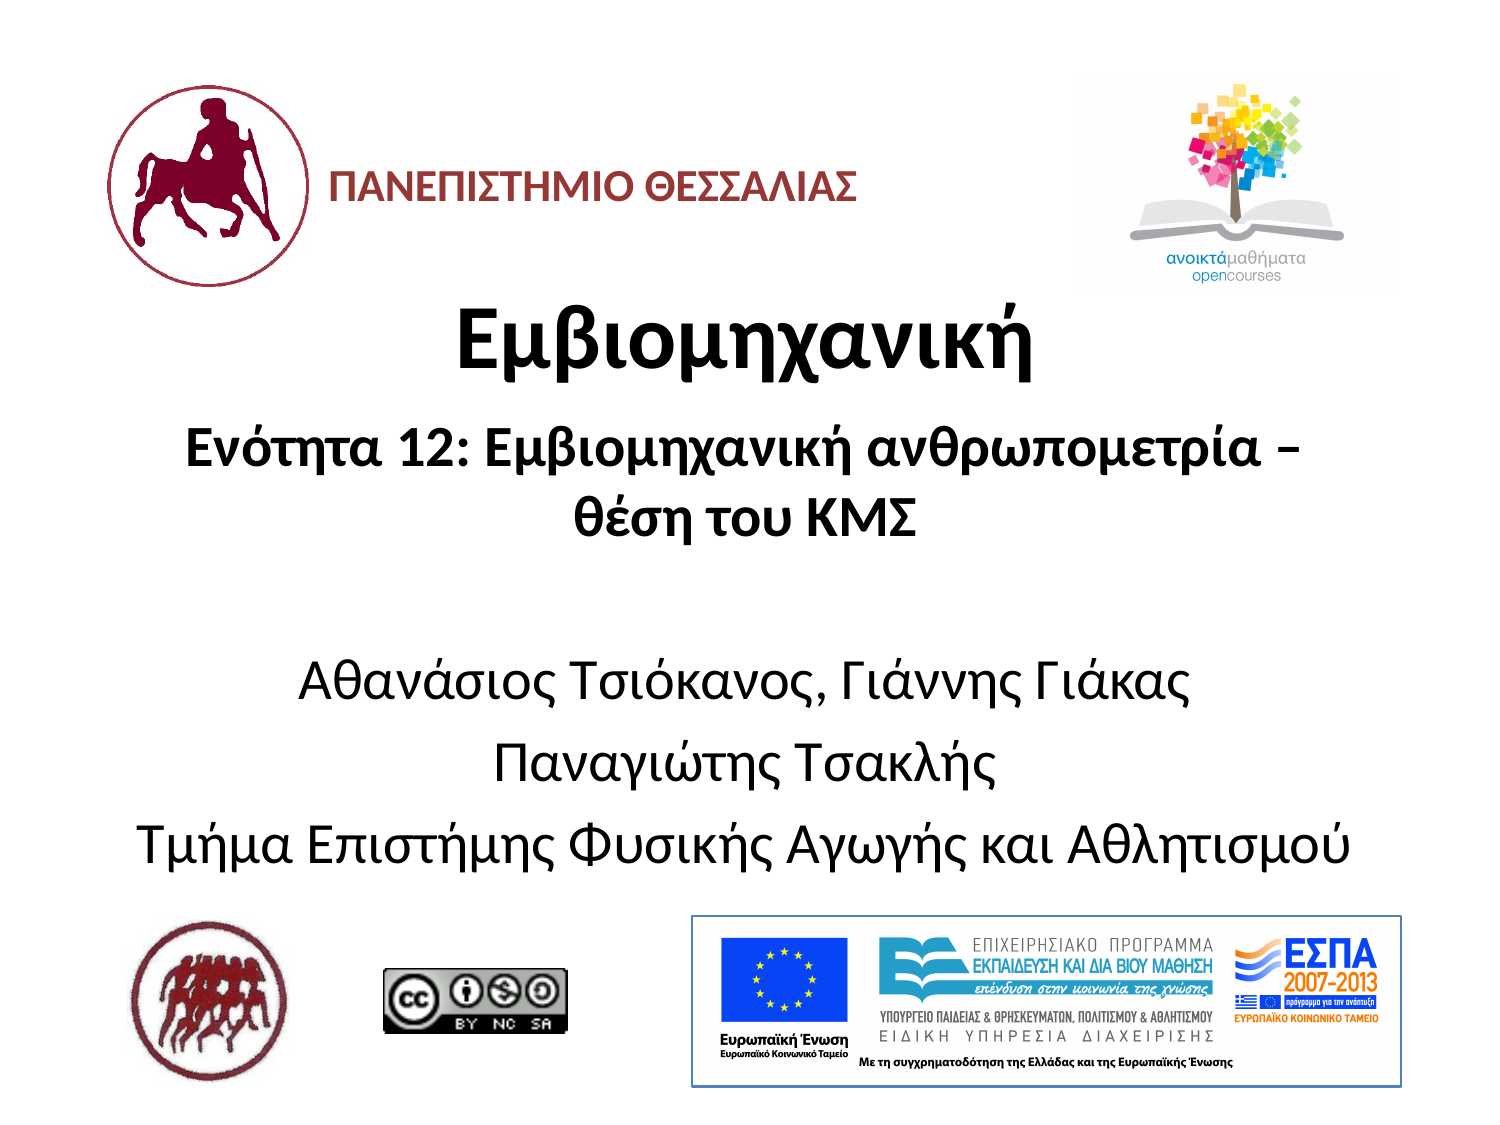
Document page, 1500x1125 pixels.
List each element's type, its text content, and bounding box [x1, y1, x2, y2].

picture [383, 968, 568, 1034]
title Εμβιομηχανική [107, 298, 1383, 400]
picture [126, 919, 290, 1083]
picture [692, 916, 1400, 1086]
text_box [107, 76, 1400, 291]
subtitle Ενότητα 12: Εμβιομηχανική ανθρωπομετρία – θέση του ΚΜΣ Αθανάσιος Τσιόκανος, Γιάννης Γιάκας Παναγιώτης Τσακλής Τμήμα Επιστήμης Φυσικής Αγωγής και Αθλητισμού [107, 400, 1383, 710]
